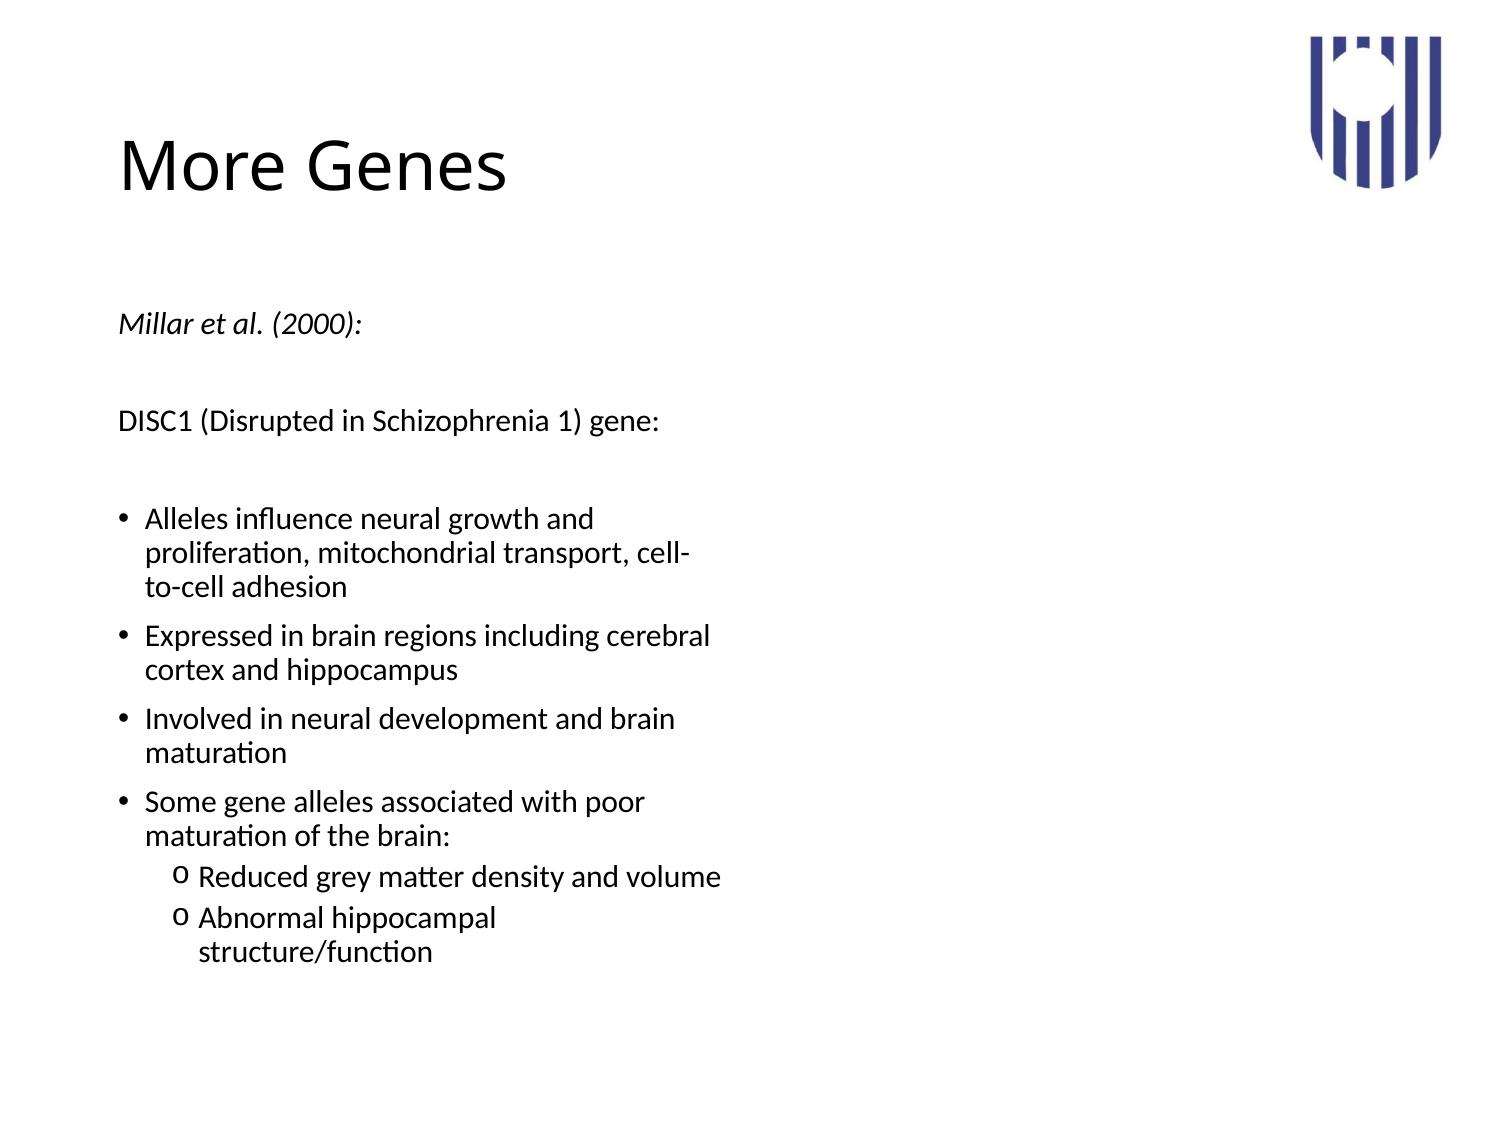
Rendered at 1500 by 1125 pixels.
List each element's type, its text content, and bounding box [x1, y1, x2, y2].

list Millar et al. (2000): DISC1 (Disrupted in Schizophrenia 1) gene: Alleles influence neural growth and proliferation, mitochondrial transport, cell-to-cell adhesion Expressed in brain regions including cerebral cortex and hippocampus Involved in neural development and brain maturation Some gene alleles associated with poor maturation of the brain: Reduced grey matter density and volume Abnormal hippocampal structure/function [103, 299, 741, 1014]
picture [1257, 0, 1496, 237]
title More Genes [103, 59, 1397, 278]
